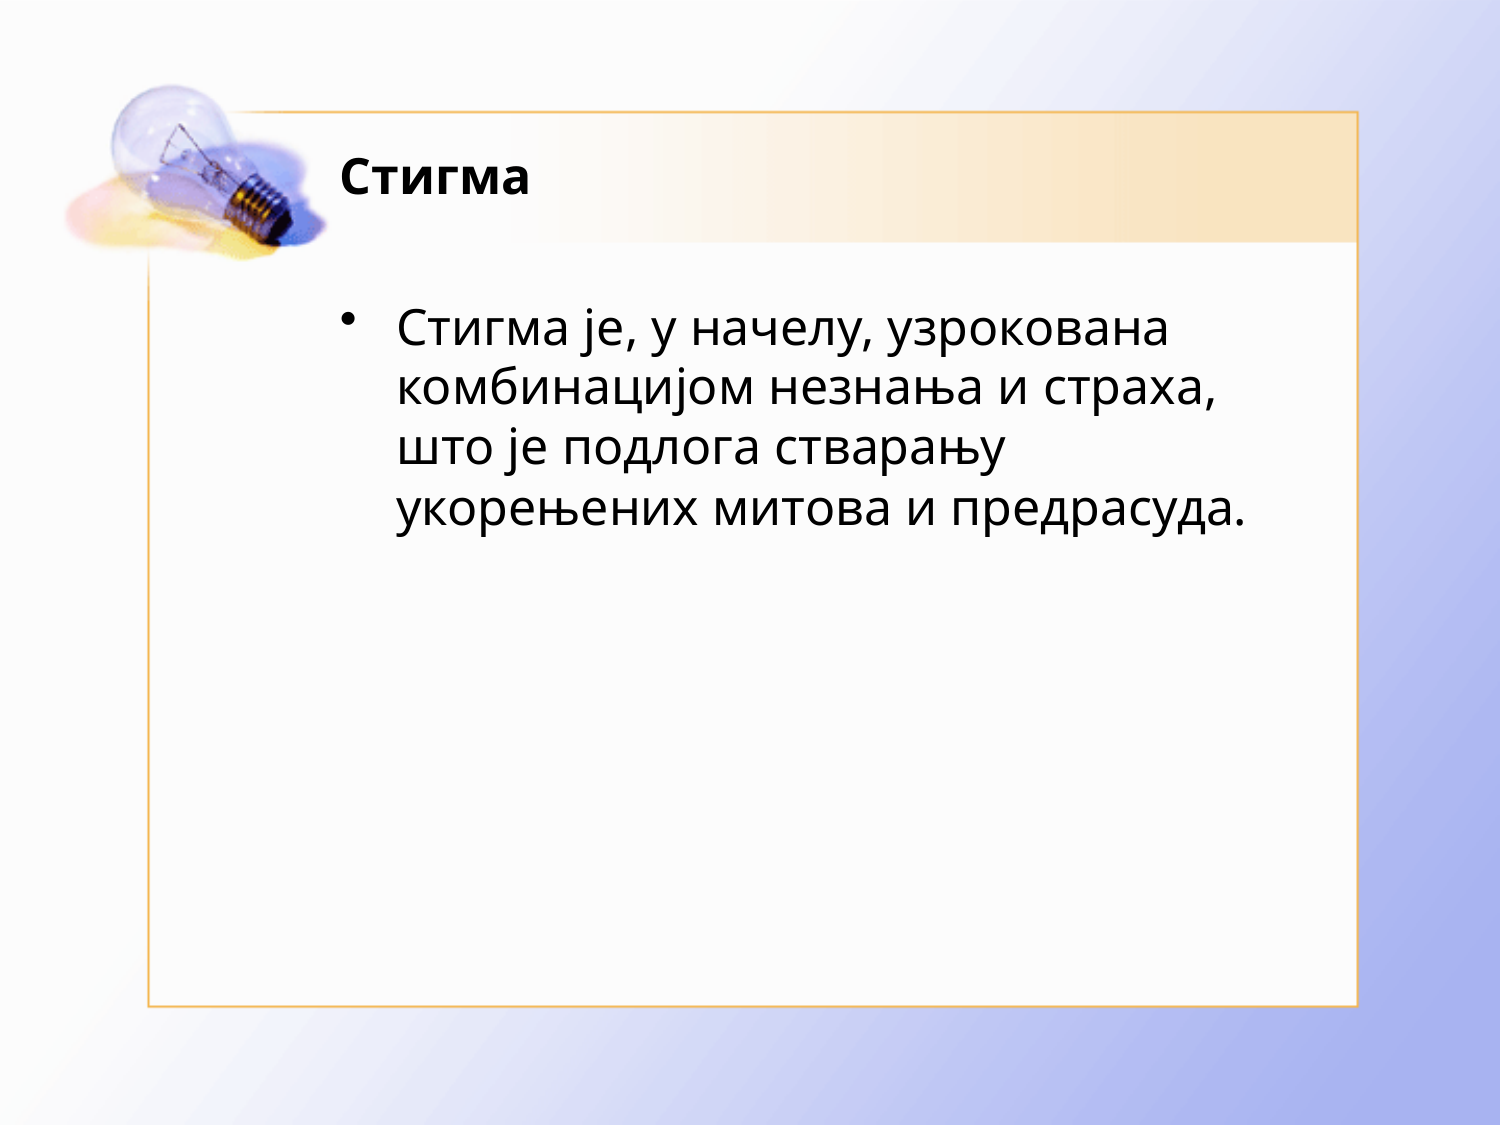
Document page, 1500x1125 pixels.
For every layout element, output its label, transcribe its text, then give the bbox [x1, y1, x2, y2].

title Стигма [324, 134, 1276, 223]
picture [0, 0, 1500, 1125]
list Стигма је, у начелу, узрокована комбинацијом незнања и страха, што је подлога стварању укорењених митова и предрасуда. [324, 287, 1276, 926]
